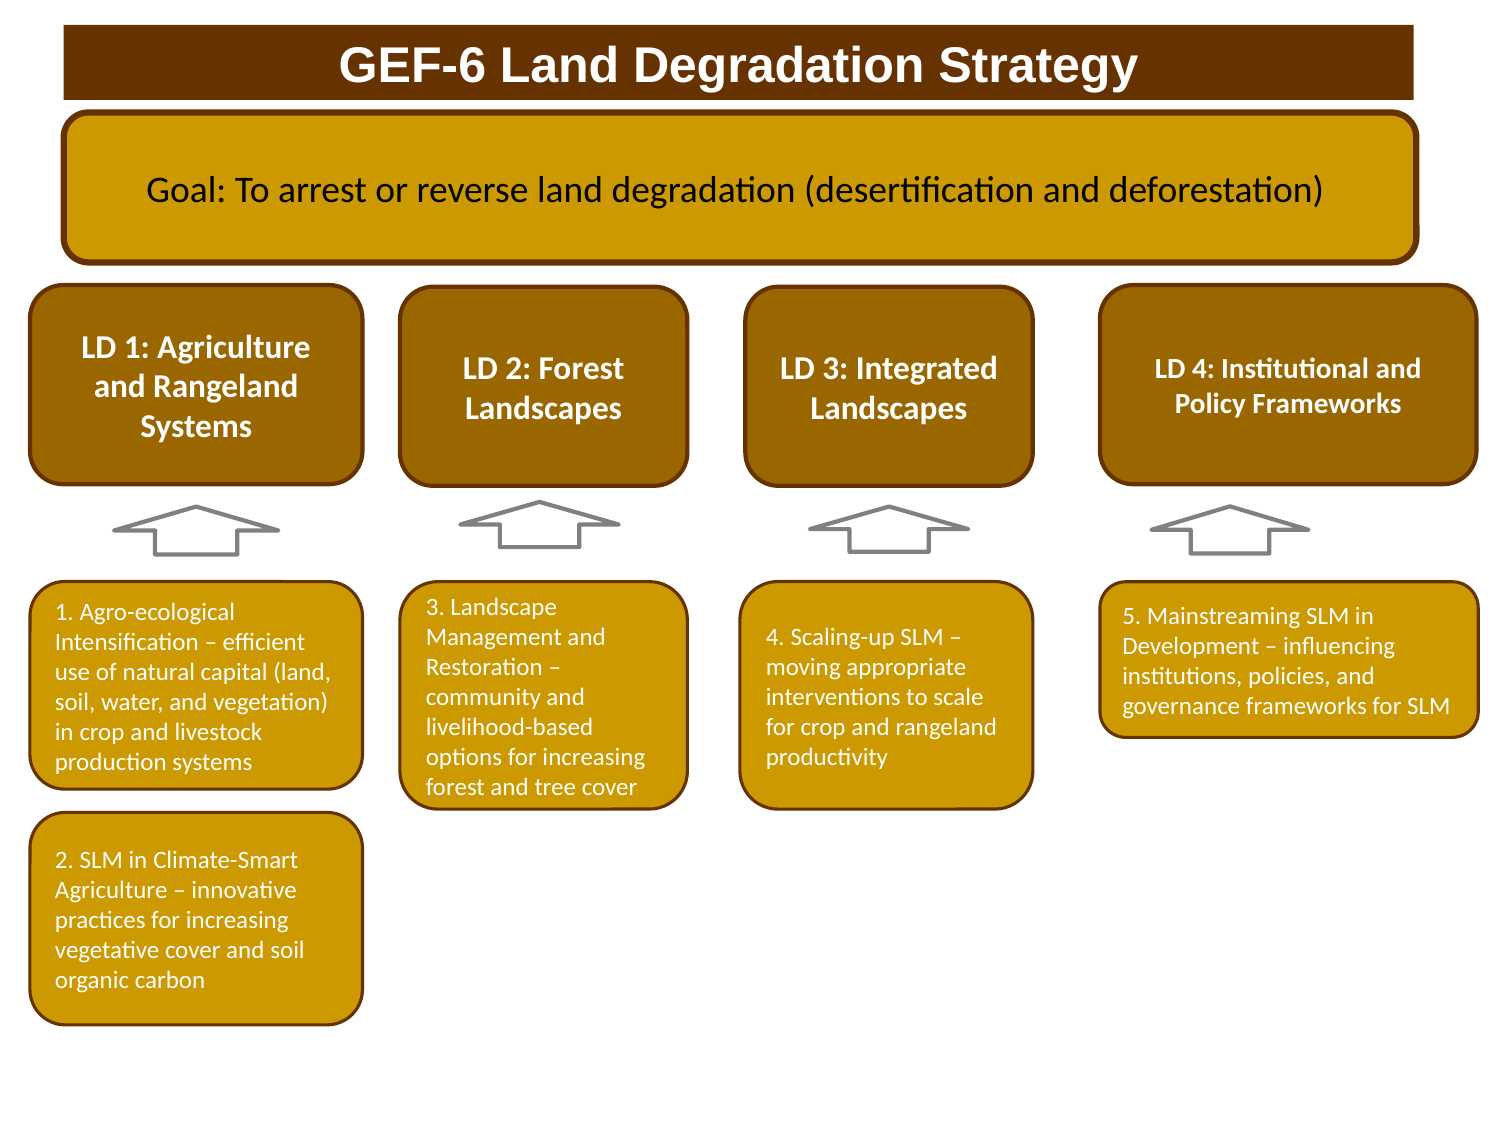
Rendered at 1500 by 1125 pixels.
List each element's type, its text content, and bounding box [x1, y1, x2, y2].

text_box LD 4: Institutional and Policy Frameworks [1097, 282, 1479, 487]
text_box LD 3: Integrated Landscapes [743, 284, 1035, 488]
text_box [111, 504, 281, 557]
title GEF-6 Land Degradation Strategy [63, 24, 1414, 100]
text_box 2. SLM in Climate-Smart Agriculture – innovative practices for increasing vegetative cover and soil organic carbon [27, 810, 365, 1027]
text_box 4. Scaling-up SLM – moving appropriate interventions to scale for crop and rangeland productivity [737, 579, 1035, 812]
text_box 1. Agro-ecological Intensification – efficient use of natural capital (land, soil, water, and vegetation) in crop and livestock production systems [27, 579, 365, 792]
text_box Goal: To arrest or reverse land degradation (desertification and deforestation) [61, 110, 1419, 265]
text_box LD 2: Forest Landscapes [397, 284, 690, 488]
text_box [458, 499, 621, 550]
text_box [1149, 504, 1311, 556]
text_box 5. Mainstreaming SLM in Development – influencing institutions, policies, and governance frameworks for SLM [1097, 579, 1481, 740]
text_box LD 1: Agriculture and Rangeland Systems [27, 282, 365, 487]
text_box [807, 504, 971, 554]
text_box 3. Landscape Management and Restoration – community and livelihood-based options for increasing forest and tree cover [397, 579, 690, 812]
